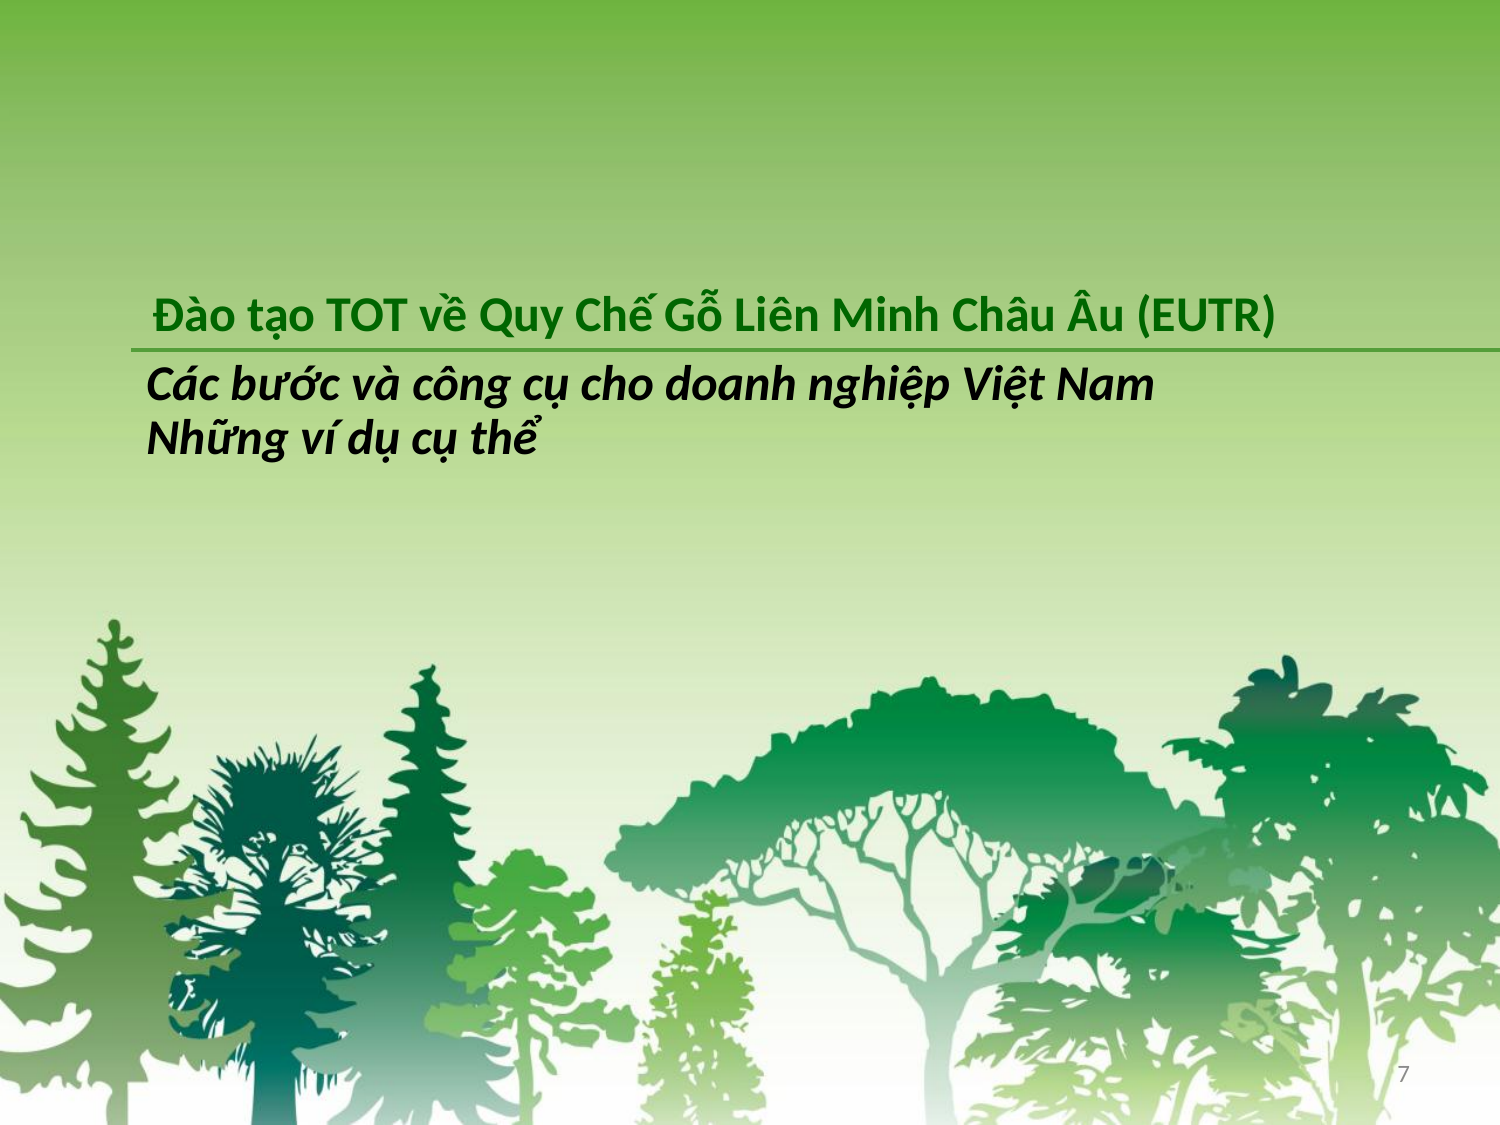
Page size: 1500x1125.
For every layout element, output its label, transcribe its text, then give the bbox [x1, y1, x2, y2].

text_box Các bước và công cụ cho doanh nghiệp Việt Nam Những ví dụ cụ thể [131, 358, 1350, 417]
slide_number 7 [1074, 1042, 1425, 1103]
text_box Đào tạo TOT về Quy Chế Gỗ Liên Minh Châu Âu (EUTR) [137, 205, 1370, 348]
picture [0, 0, 1500, 1125]
